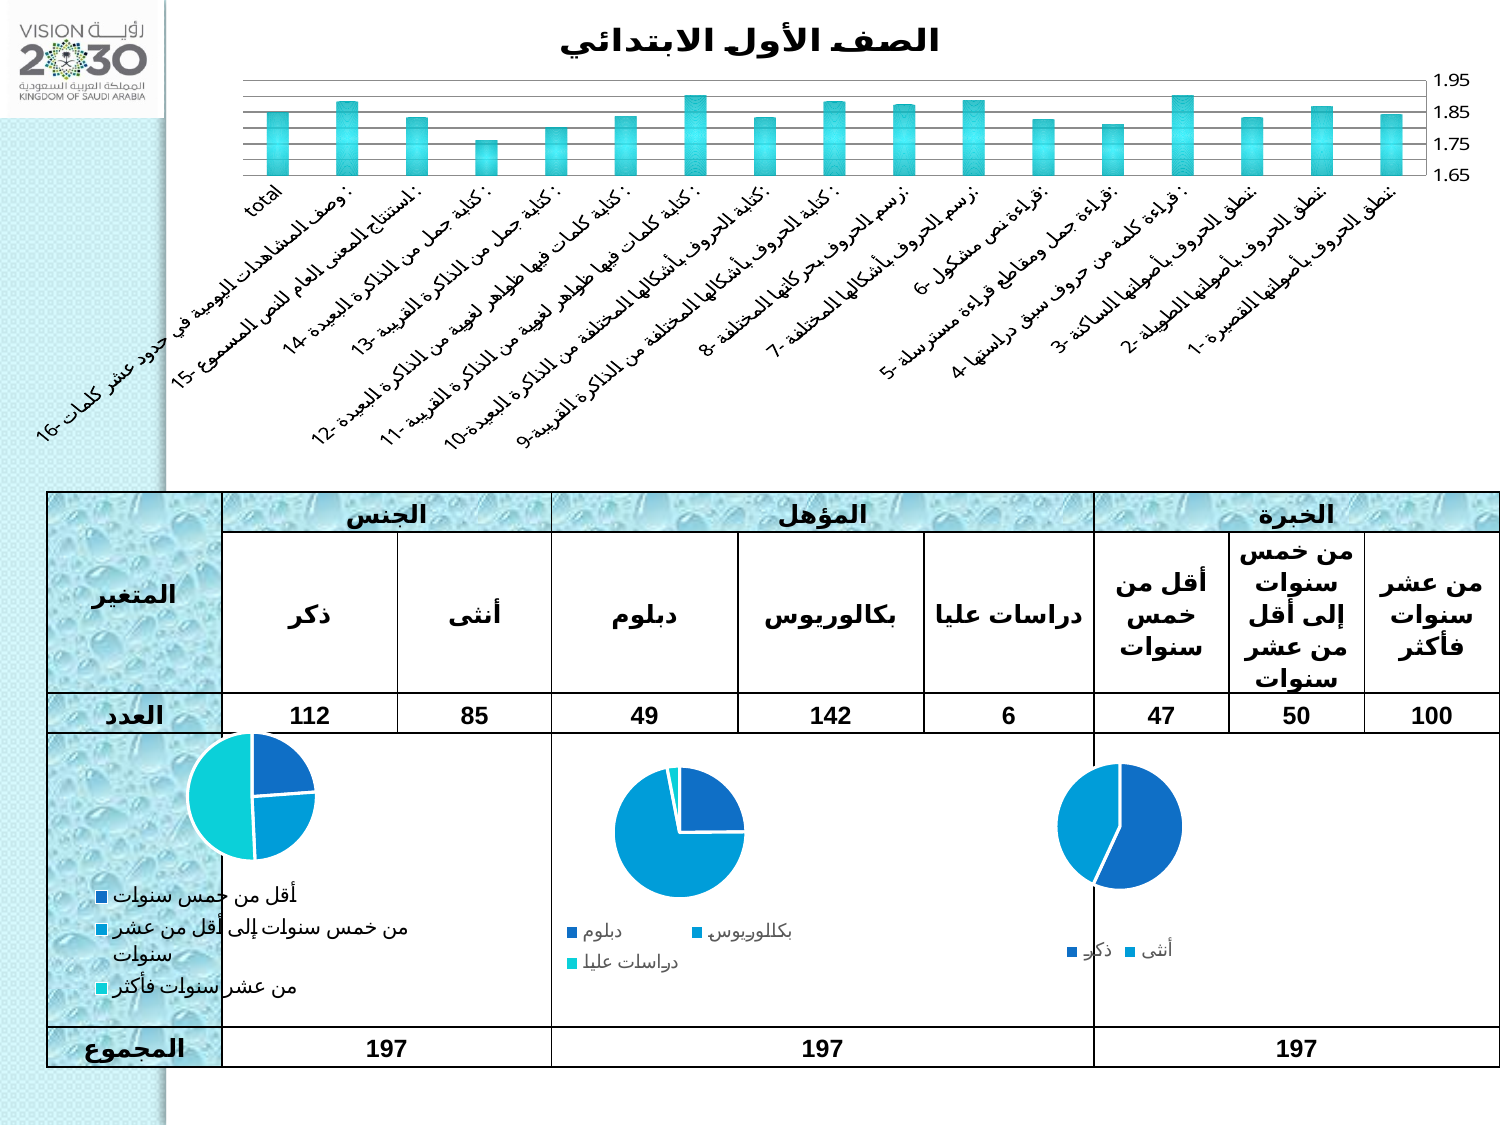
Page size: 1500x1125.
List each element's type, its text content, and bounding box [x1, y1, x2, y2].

table_cell 100 [1365, 694, 1499, 732]
table_header الخبرة [1095, 493, 1499, 531]
table_cell 49 [552, 694, 737, 732]
table_cell [48, 734, 221, 1026]
picture [0, 0, 165, 118]
table_cell 142 [739, 694, 923, 732]
table_header الجنس [223, 493, 551, 531]
table_cell 85 [398, 694, 551, 732]
chart [0, 0, 1500, 458]
table_cell 197 [552, 1028, 1093, 1066]
table_cell بكالوريوس [739, 533, 923, 692]
table_cell 197 [223, 1028, 551, 1066]
table_cell [552, 734, 1093, 1026]
table_cell العدد [48, 694, 221, 732]
table_cell أنثى [398, 533, 551, 692]
table_cell أقل من خمس سنوات [1095, 533, 1228, 692]
table_cell المجموع [48, 1028, 221, 1066]
table_header المتغير [48, 493, 221, 692]
table_cell 112 [223, 694, 397, 723]
table_cell دراسات عليا [925, 533, 1093, 692]
chart [972, 749, 1268, 971]
table_cell ذكر [223, 533, 397, 692]
table_cell من خمس سنوات إلى أقل من عشر سنوات [1230, 533, 1364, 692]
table_cell [1095, 734, 1499, 1026]
table_cell 6 [925, 694, 1093, 732]
table_header المؤهل [552, 493, 1093, 531]
chart [70, 726, 434, 1009]
table_cell 50 [1230, 694, 1364, 732]
table_cell [223, 734, 551, 1026]
table_cell 197 [1095, 1028, 1499, 1066]
table_cell من عشر سنوات فأكثر [1365, 533, 1499, 692]
chart [491, 761, 868, 983]
table_cell دبلوم [552, 533, 737, 692]
table_cell 47 [1095, 694, 1228, 732]
